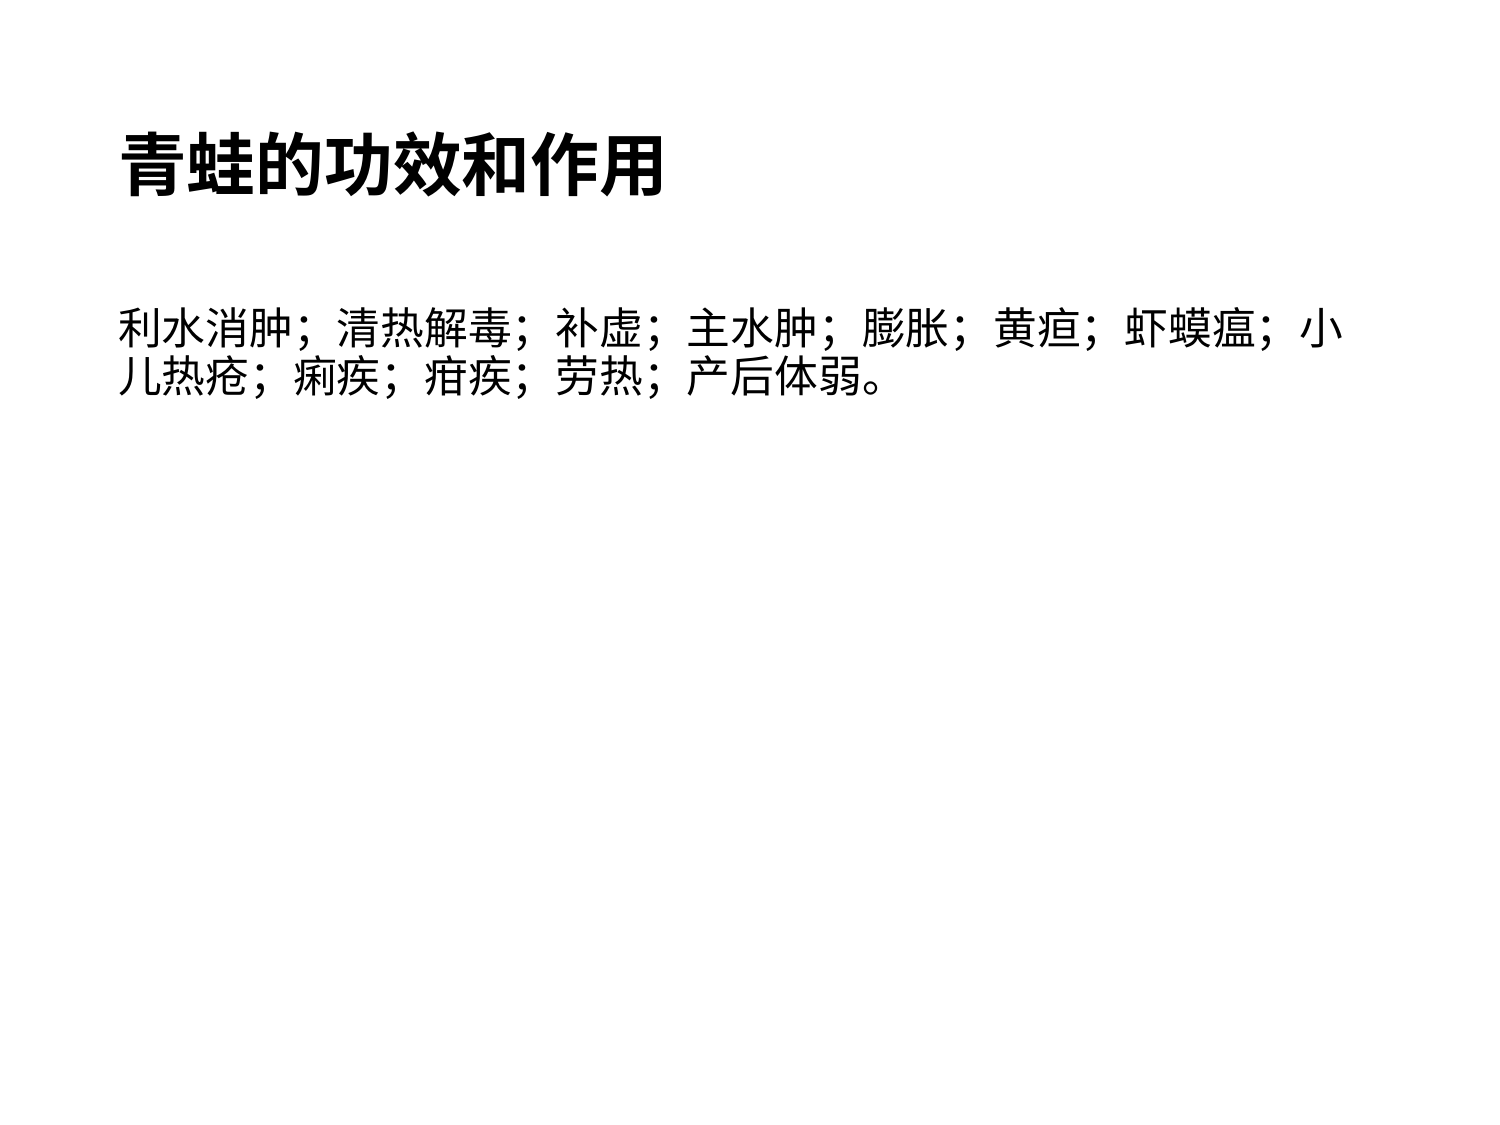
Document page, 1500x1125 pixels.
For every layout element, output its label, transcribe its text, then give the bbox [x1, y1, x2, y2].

title 青蛙的功效和作用 [103, 59, 1397, 278]
list 利水消肿；清热解毒；补虚；主水肿；膨胀；黄疸；虾蟆瘟；小儿热疮；痢疾；疳疾；劳热；产后体弱。 [103, 299, 1397, 1014]
